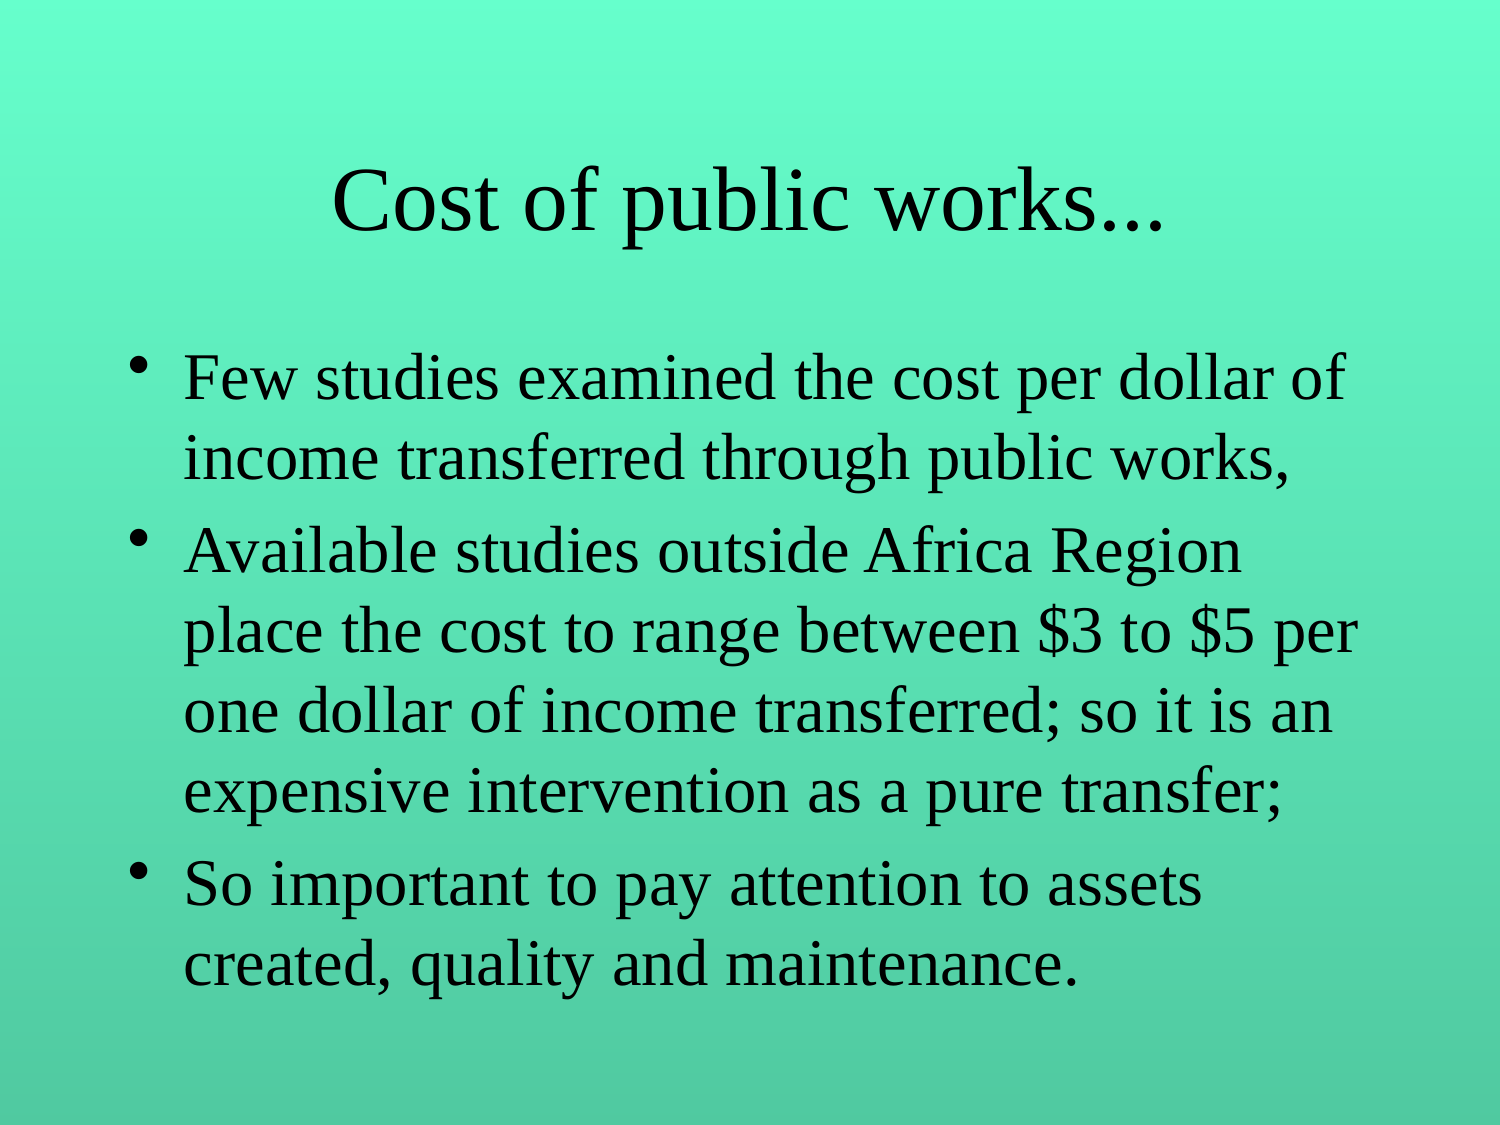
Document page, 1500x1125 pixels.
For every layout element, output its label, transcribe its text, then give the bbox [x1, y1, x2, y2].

title Cost of public works... [112, 99, 1388, 288]
list Few studies examined the cost per dollar of income transferred through public works, Available studies outside Africa Region place the cost to range between $3 to $5 per one dollar of income transferred; so it is an expensive intervention as a pure transfer; So important to pay attention to assets created, quality and maintenance. [112, 324, 1388, 1001]
